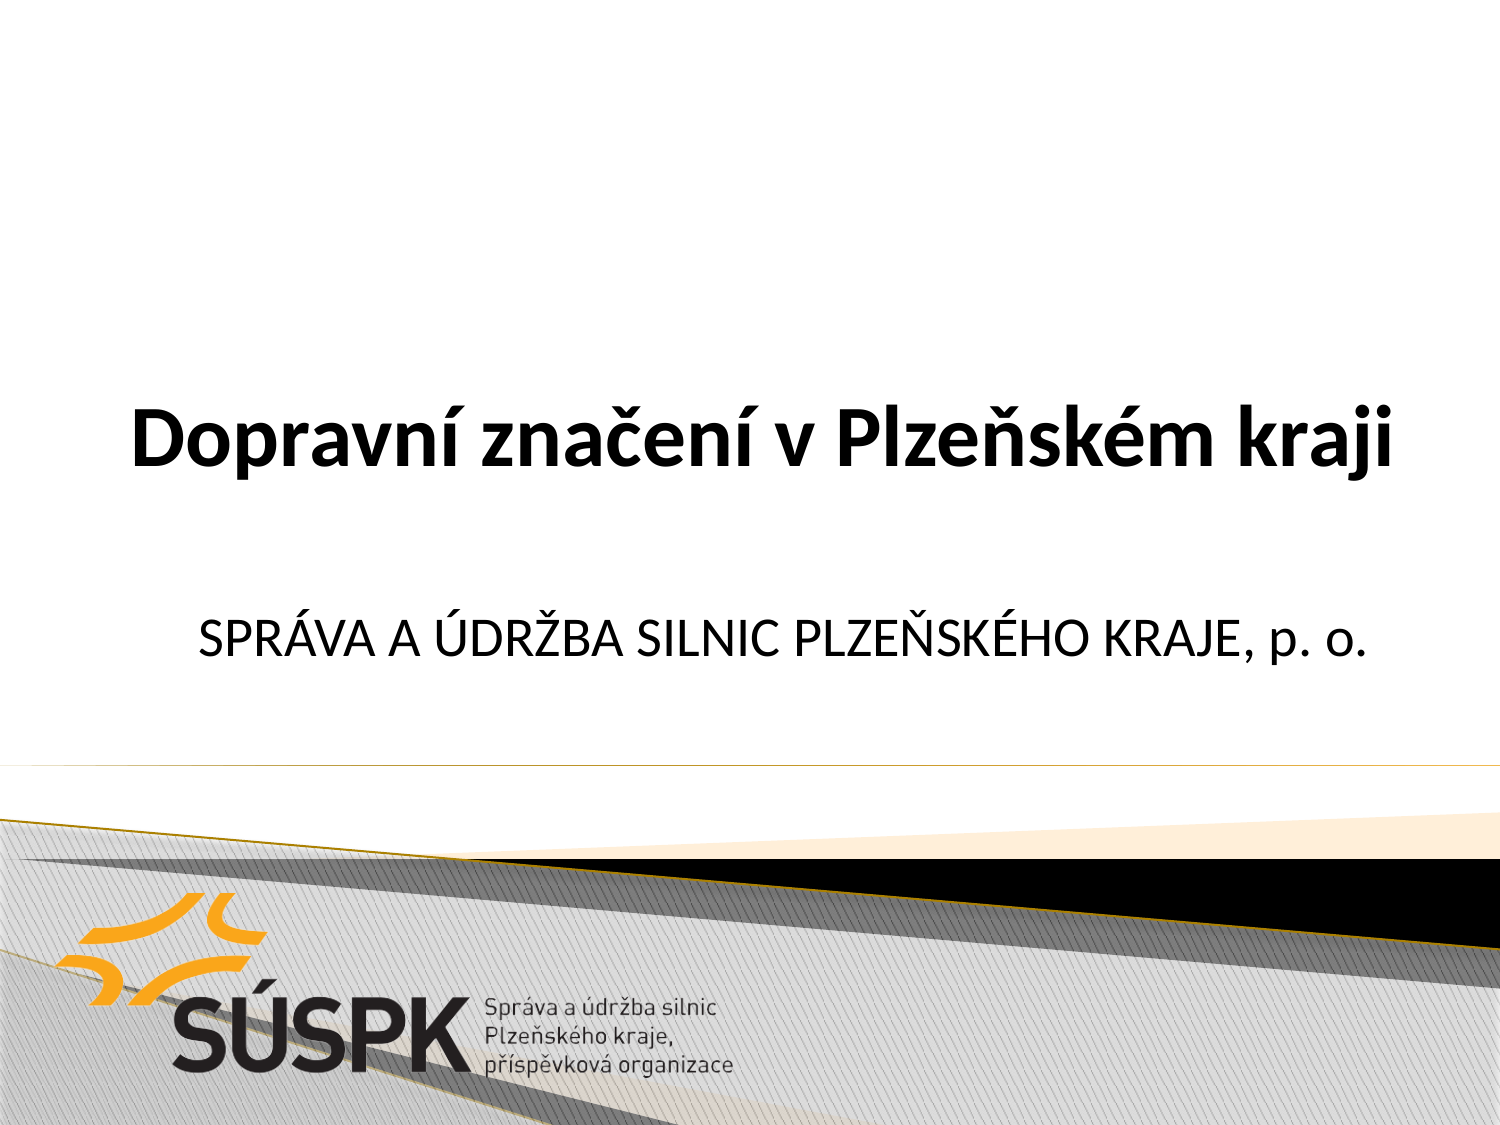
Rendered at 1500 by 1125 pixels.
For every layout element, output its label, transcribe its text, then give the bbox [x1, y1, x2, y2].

title Dopravní značení v Plzeňském kraji [112, 219, 1435, 492]
subtitle SPRÁVA A ÚDRŽBA SILNIC PLZEŇSKÉHO KRAJE, p. o. [112, 592, 1388, 790]
picture [5, 859, 1500, 1125]
